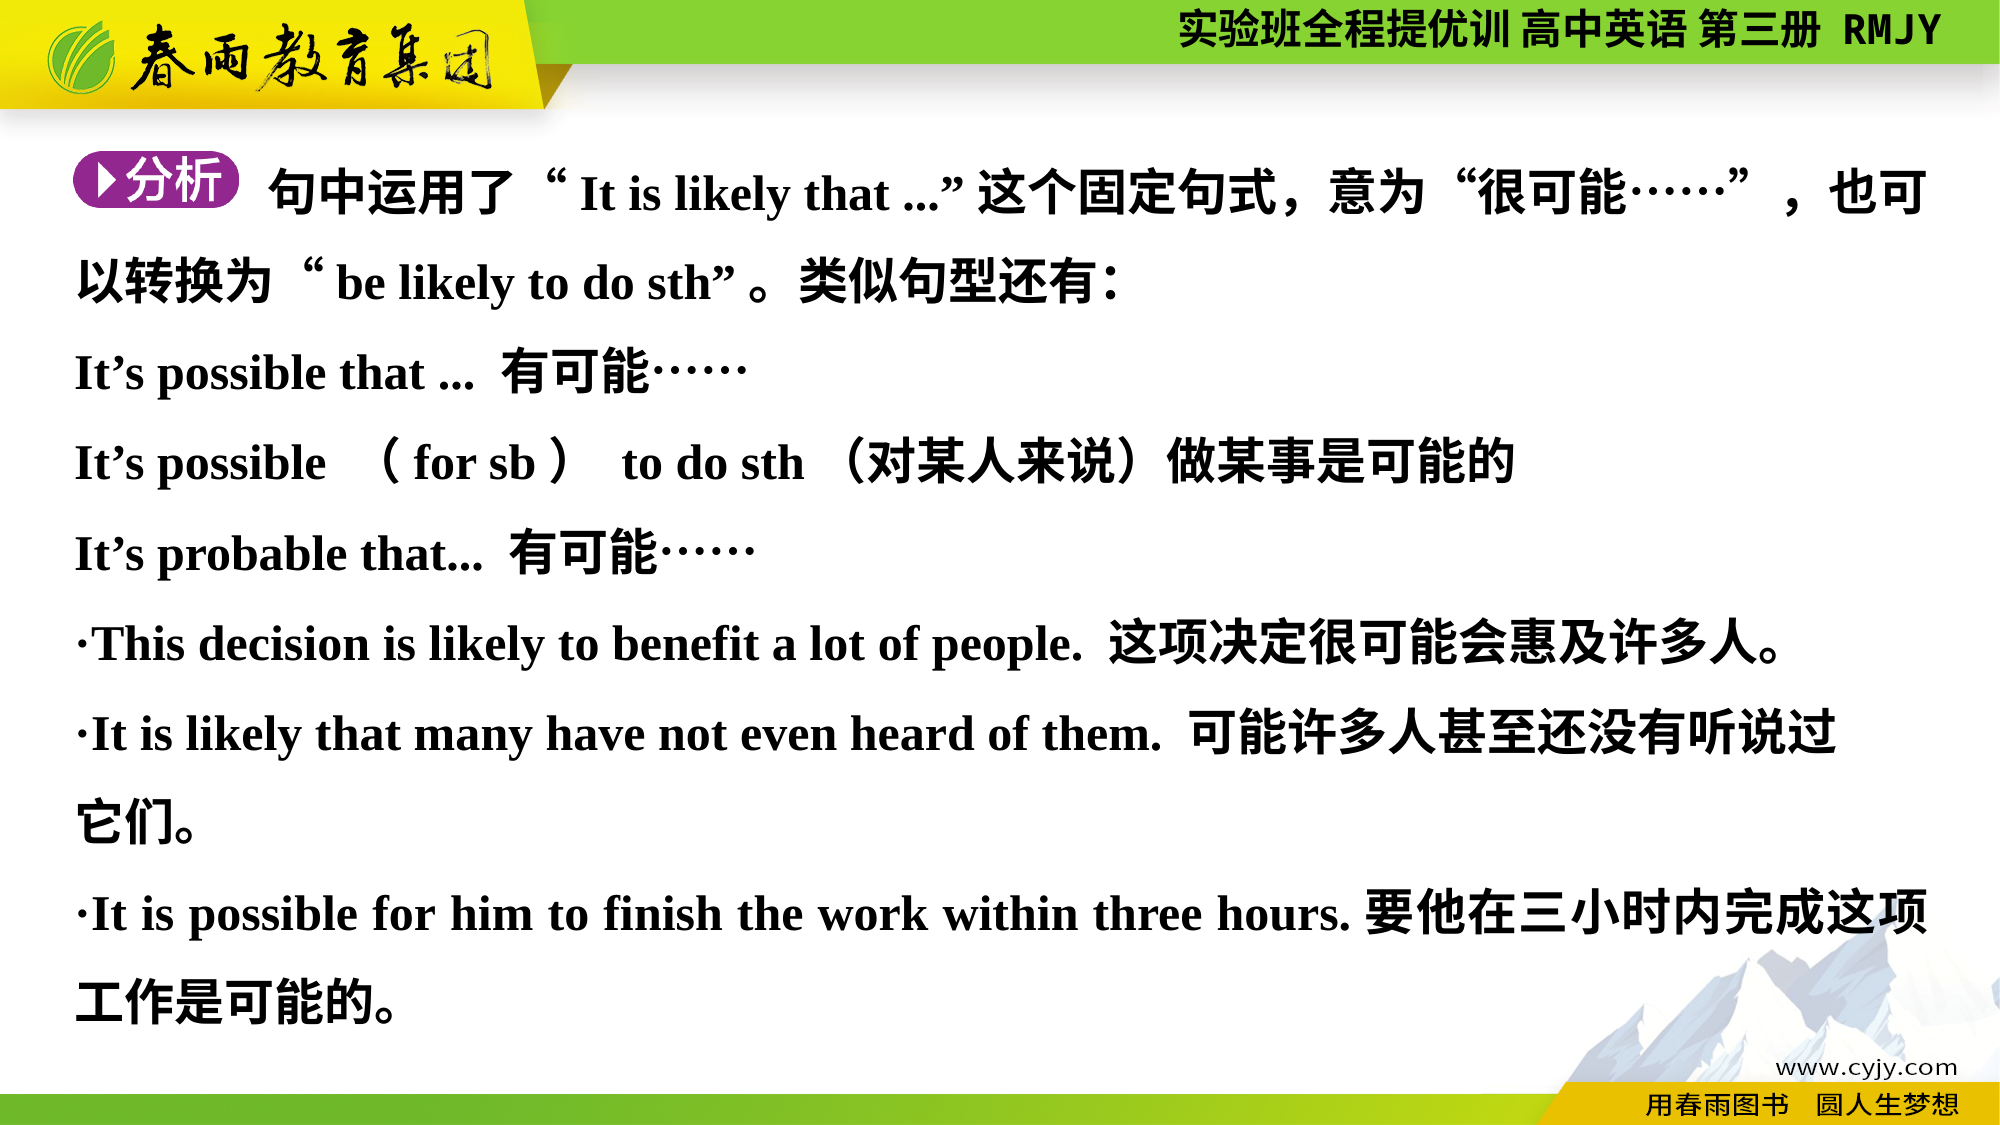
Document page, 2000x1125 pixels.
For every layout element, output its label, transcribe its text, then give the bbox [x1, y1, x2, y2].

list 句中运用了“It is likely that ...”这个固定句式，意为“很可能……”，也可以转换为“be likely to do sth”。类似句型还有： It’s possible that ... 有可能…… It’s possible （for sb） to do sth（对某人来说）做某事是可能的 It’s probable that... 有可能…… ·This decision is likely to benefit a lot of people. 这项决定很可能会惠及许多人。 ·It is likely that many have not even heard of them. 可能许多人甚至还没有听说过 它们。 ·It is possible for him to finish the work within three hours.要他在三小时内完成这项工作是可能的。 [59, 122, 1944, 1035]
picture [0, 0, 2000, 1125]
